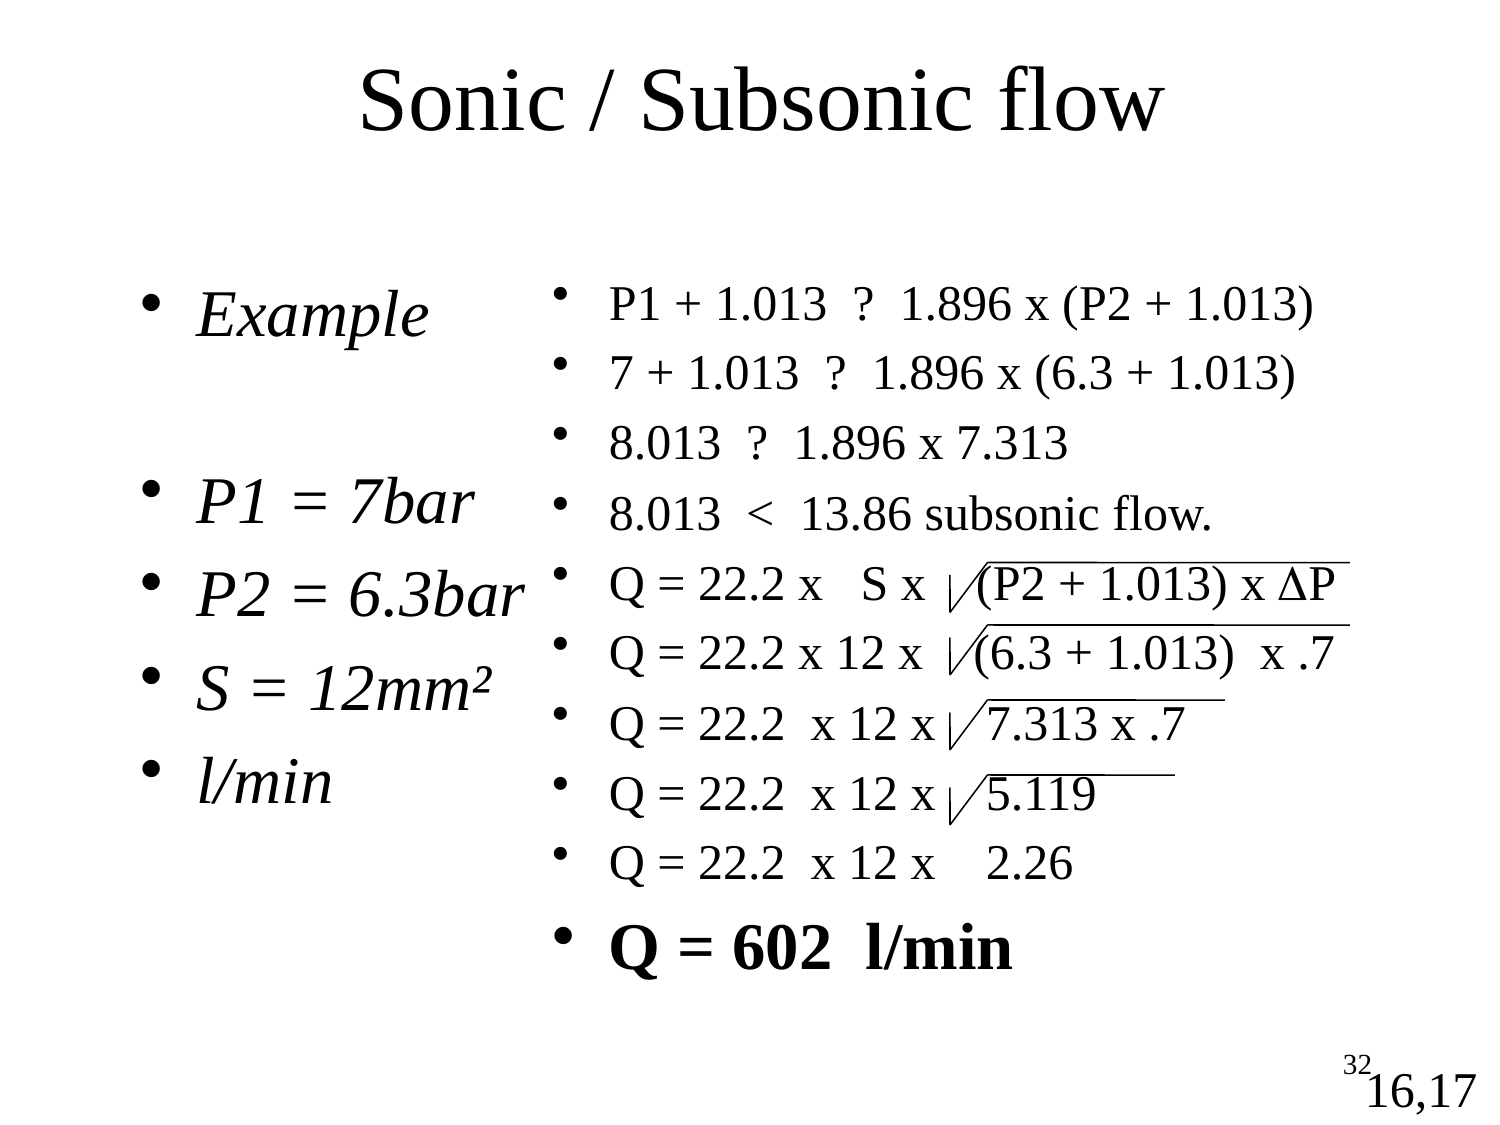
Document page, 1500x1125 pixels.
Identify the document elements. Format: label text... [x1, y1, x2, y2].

text_box 16,17 [1349, 1049, 1500, 1125]
slide_number 32 [1074, 1024, 1388, 1101]
title Sonic / Subsonic flow [124, 0, 1401, 188]
list Example P1 = 7bar P2 = 6.3bar S = 12mm² l/min [124, 262, 537, 938]
list P1 + 1.013 ? 1.896 x (P2 + 1.013) 7 + 1.013 ? 1.896 x (6.3 + 1.013) 8.013 ? 1.896 x 7.313 8.013 < 13.86 subsonic flow. Q = 22.2 x S x (P2 + 1.013) x P Q = 22.2 x 12 x (6.3 + 1.013) x .7 Q = 22.2 x 12 x 7.313 x .7 Q = 22.2 x 12 x 5.119 Q = 22.2 x 12 x 2.26 Q = 602 l/min [537, 262, 1388, 1001]
